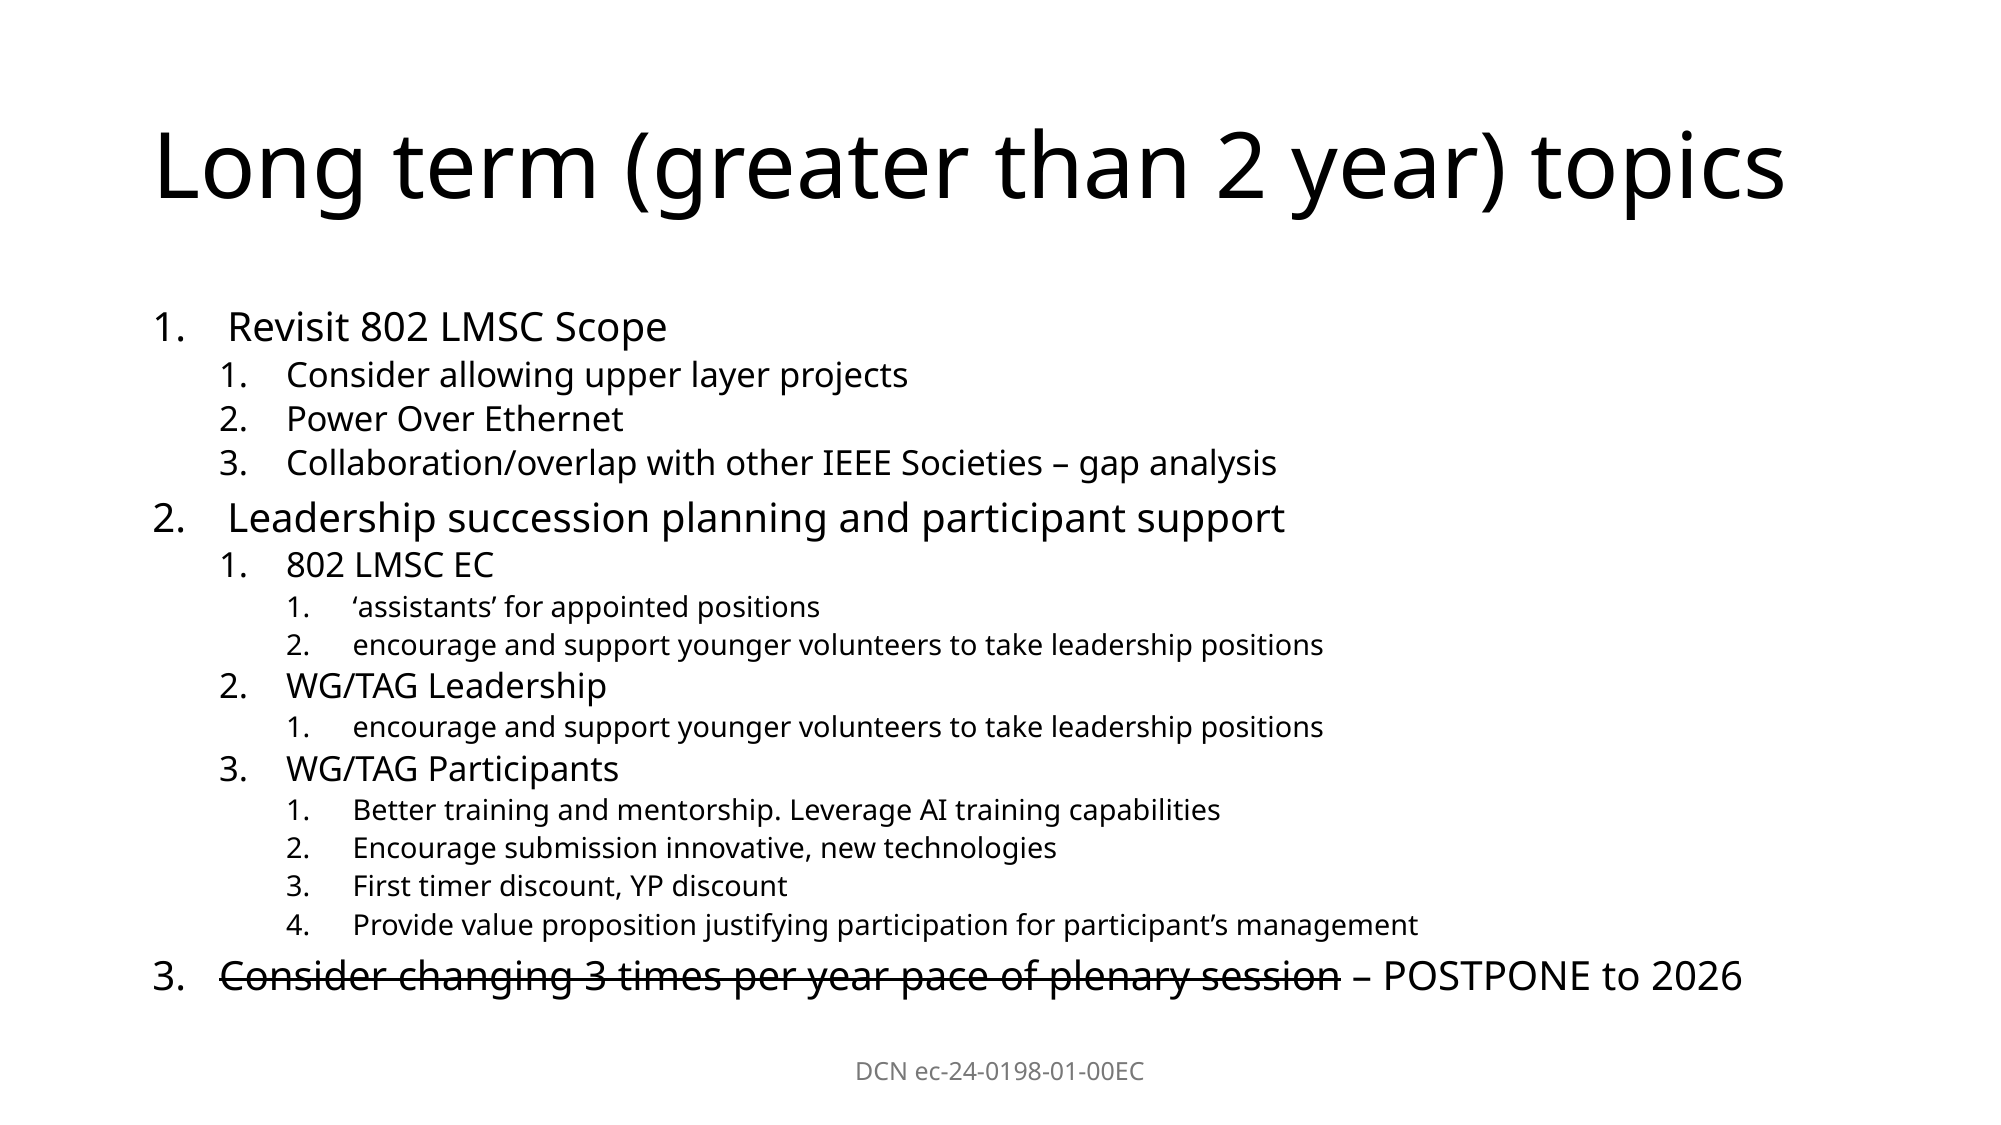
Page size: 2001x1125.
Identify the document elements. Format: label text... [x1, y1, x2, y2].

list Revisit 802 LMSC Scope Consider allowing upper layer projects Power Over Ethernet Collaboration/overlap with other IEEE Societies – gap analysis Leadership succession planning and participant support 802 LMSC EC ‘assistants’ for appointed positions encourage and support younger volunteers to take leadership positions WG/TAG Leadership encourage and support younger volunteers to take leadership positions WG/TAG Participants Better training and mentorship. Leverage AI training capabilities Encourage submission innovative, new technologies First timer discount, YP discount Provide value proposition justifying participation for participant’s management Consider changing 3 times per year pace of plenary session – POSTPONE to 2026 [137, 299, 1863, 1014]
title Long term (greater than 2 year) topics [137, 59, 1863, 278]
footer DCN ec-24-0198-01-00EC [662, 1042, 1338, 1103]
